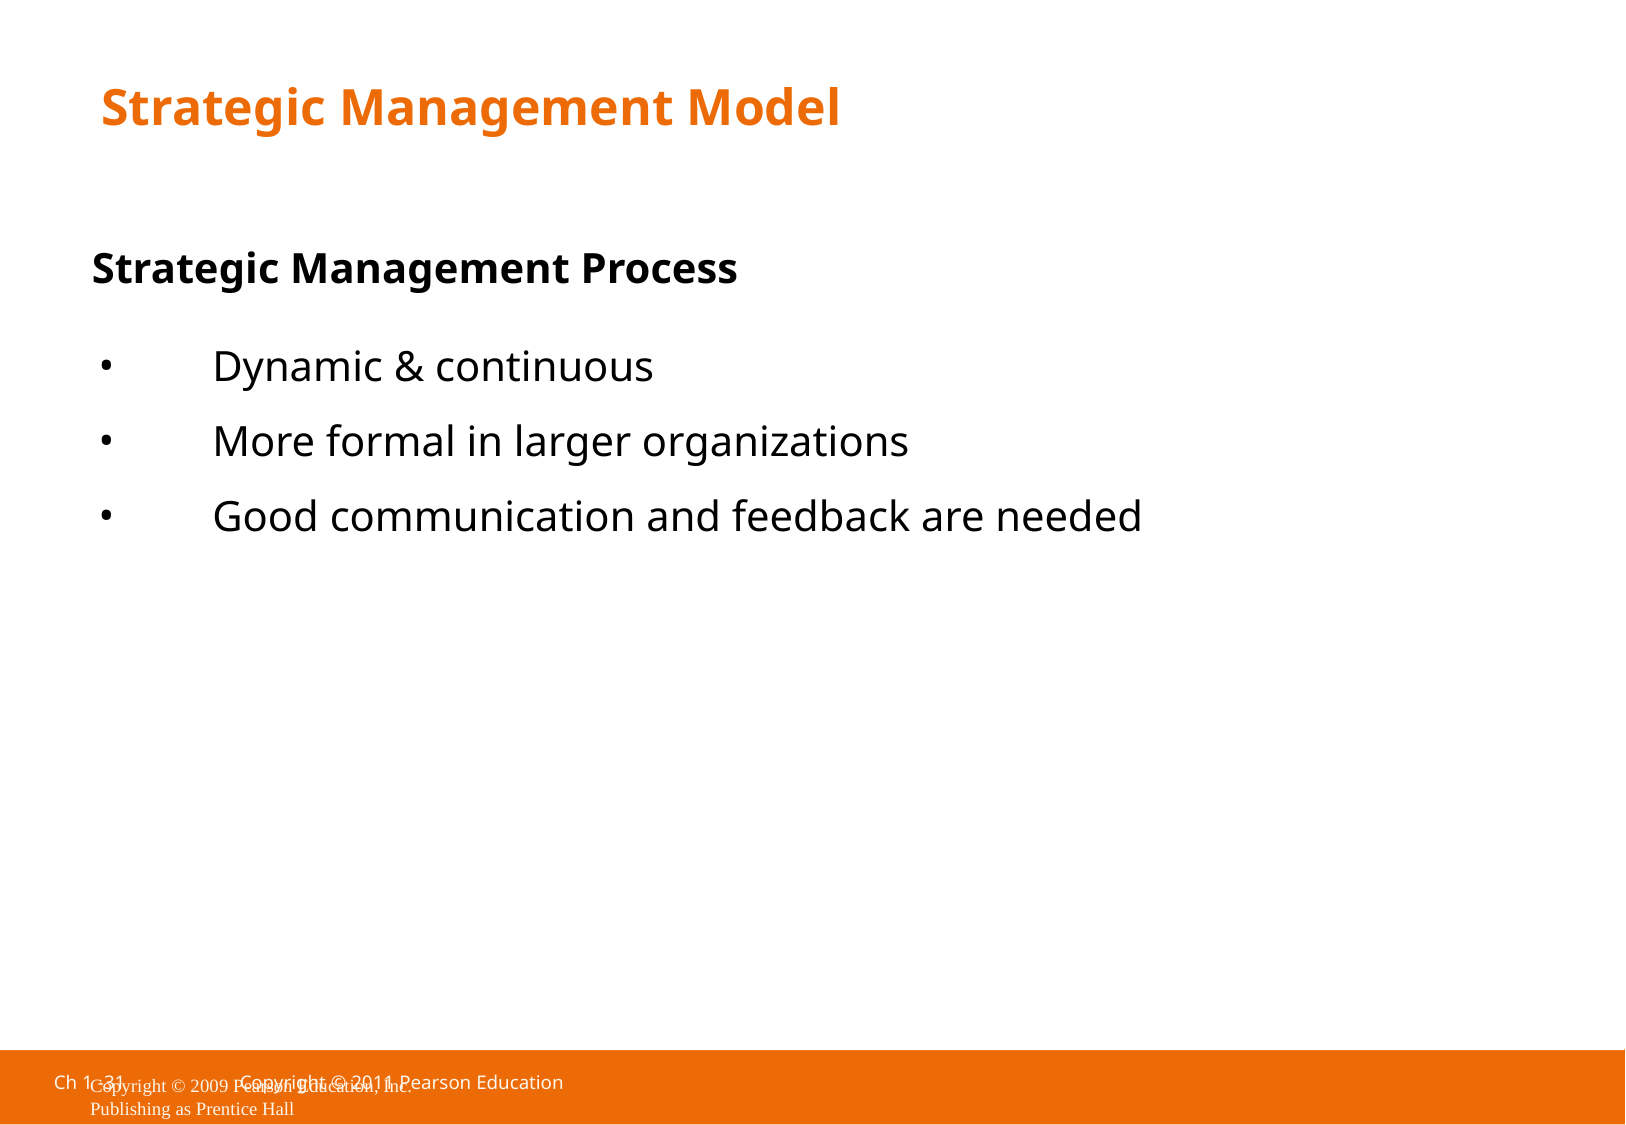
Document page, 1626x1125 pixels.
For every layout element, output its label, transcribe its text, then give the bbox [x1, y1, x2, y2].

text_box [0, 1050, 1625, 1125]
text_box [91, 314, 1436, 540]
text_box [91, 196, 1543, 314]
text_box Copyright © 2011 Pearson Education [233, 1070, 699, 1093]
picture [1352, 1042, 1625, 1124]
text_box Copyright © 2009 Pearson Education, Inc. Publishing as Prentice Hall [90, 1073, 980, 1119]
text_box Ch 1 -31 [47, 1070, 167, 1093]
text_box Strategic Management Model [94, 74, 1549, 136]
